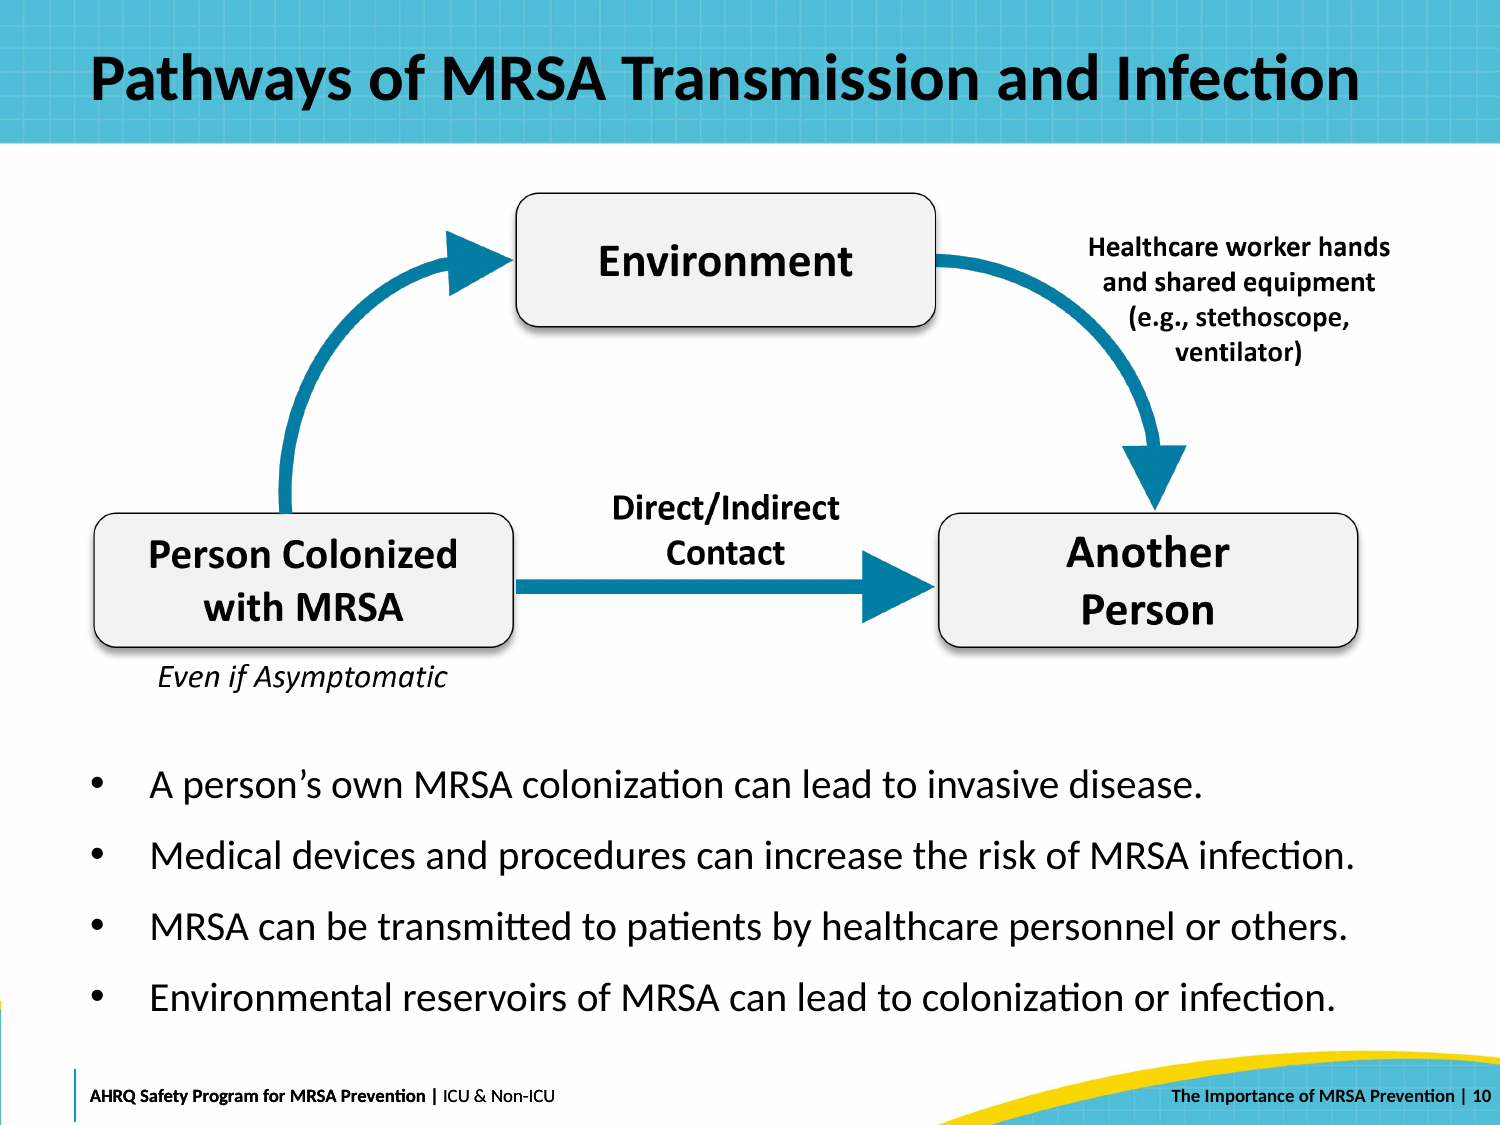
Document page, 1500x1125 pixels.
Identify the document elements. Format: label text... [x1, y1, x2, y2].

list A person’s own MRSA colonization can lead to invasive disease. Medical devices and procedures can increase the risk of MRSA infection. MRSA can be transmitted to patients by healthcare personnel or others. Environmental reservoirs of MRSA can lead to colonization or infection. [75, 739, 1425, 1035]
slide_number | 10 [1455, 1065, 1500, 1125]
title Pathways of MRSA Transmission and Infection [75, 0, 1425, 150]
picture [0, 0, 1500, 1125]
